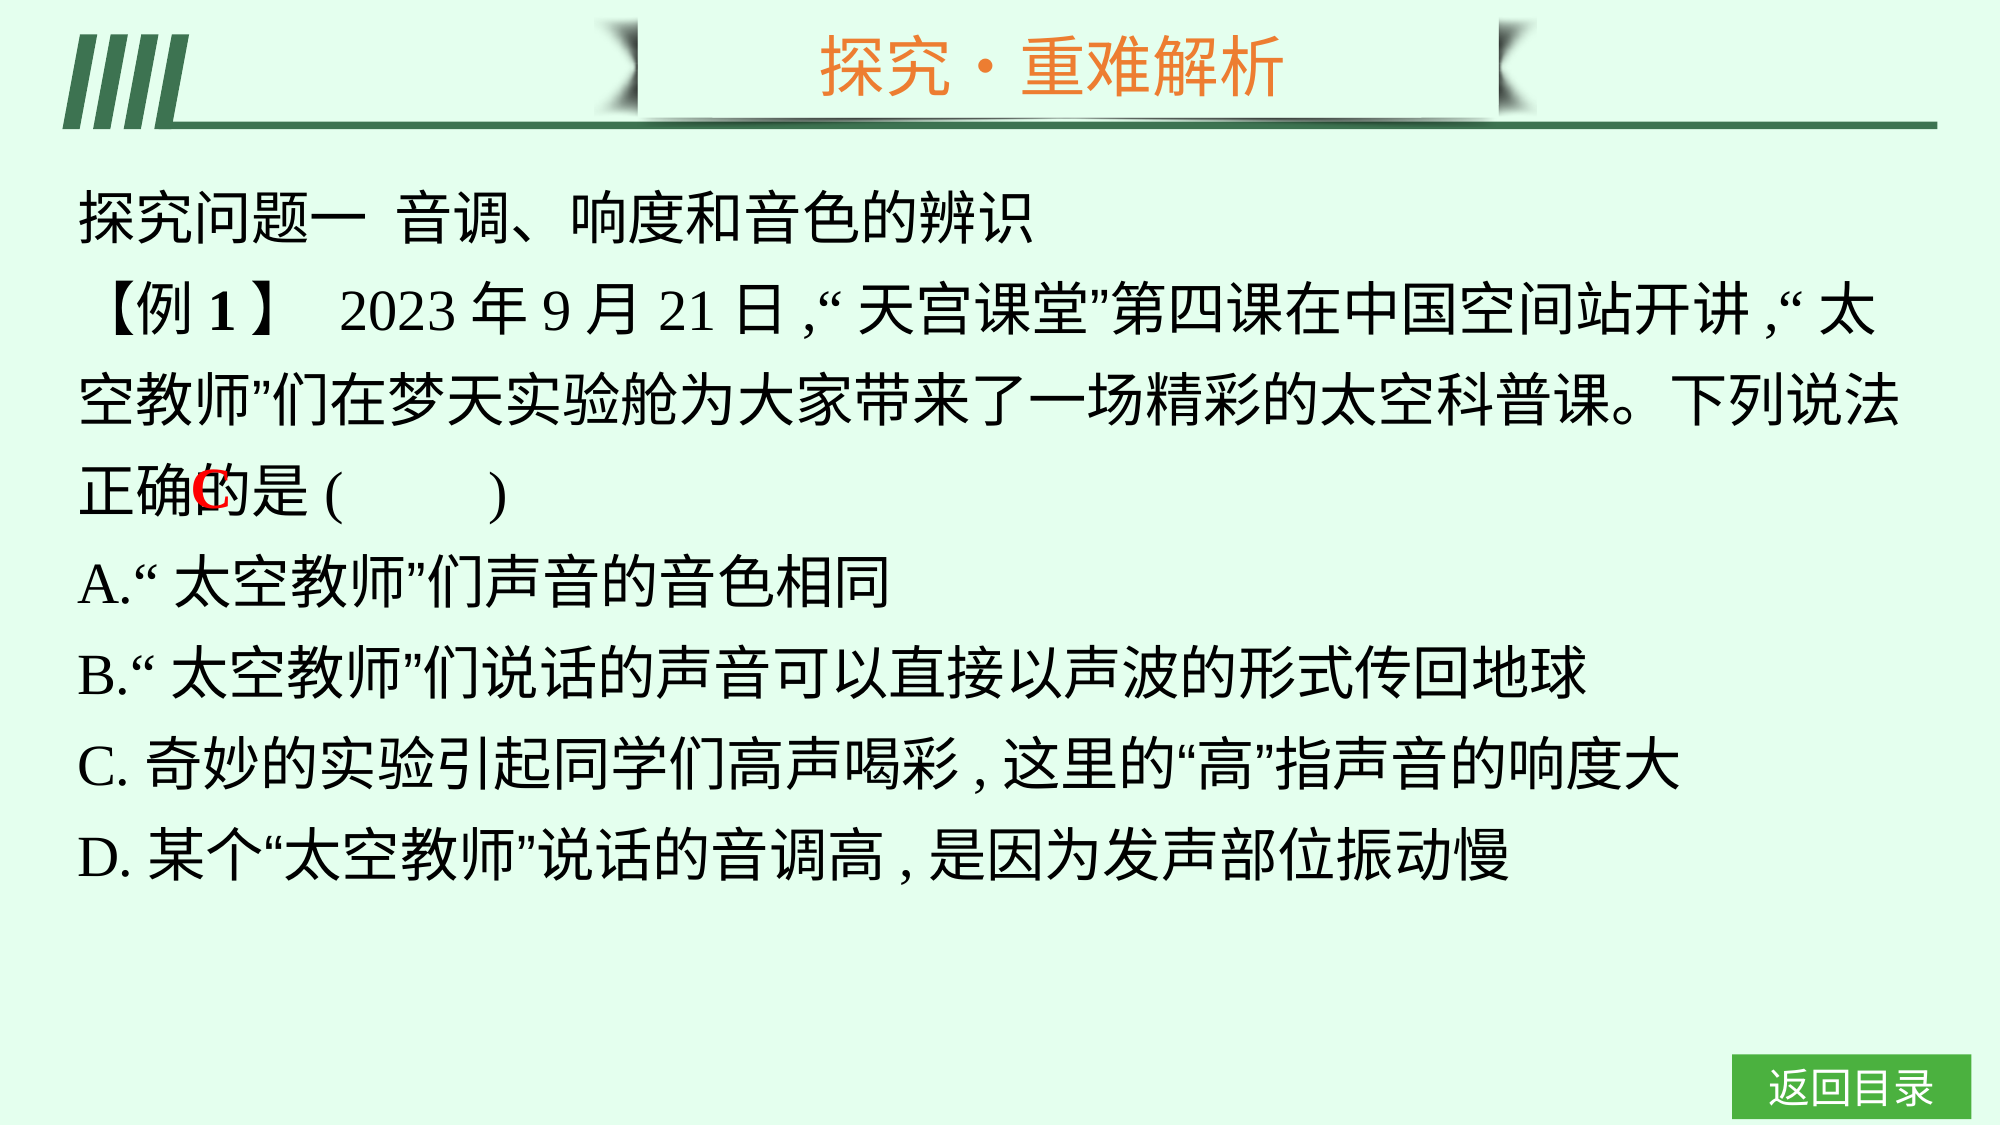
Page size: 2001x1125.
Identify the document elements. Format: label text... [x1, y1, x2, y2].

text_box 探究问题一 音调、响度和音色的辨识 【例1】 2023年9月21日,“天宫课堂”第四课在中国空间站开讲,“太空教师”们在梦天实验舱为大家带来了一场精彩的太空科普课。下列说法正确的是( ) A.“太空教师”们声音的音色相同 B.“太空教师”们说话的声音可以直接以声波的形式传回地球 C.奇妙的实验引起同学们高声喝彩,这里的“高”指声音的响度大 D.某个“太空教师”说话的音调高,是因为发声部位振动慢 [62, 153, 1938, 896]
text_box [62, 34, 1938, 130]
text_box C [175, 428, 248, 528]
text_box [594, 16, 1537, 127]
